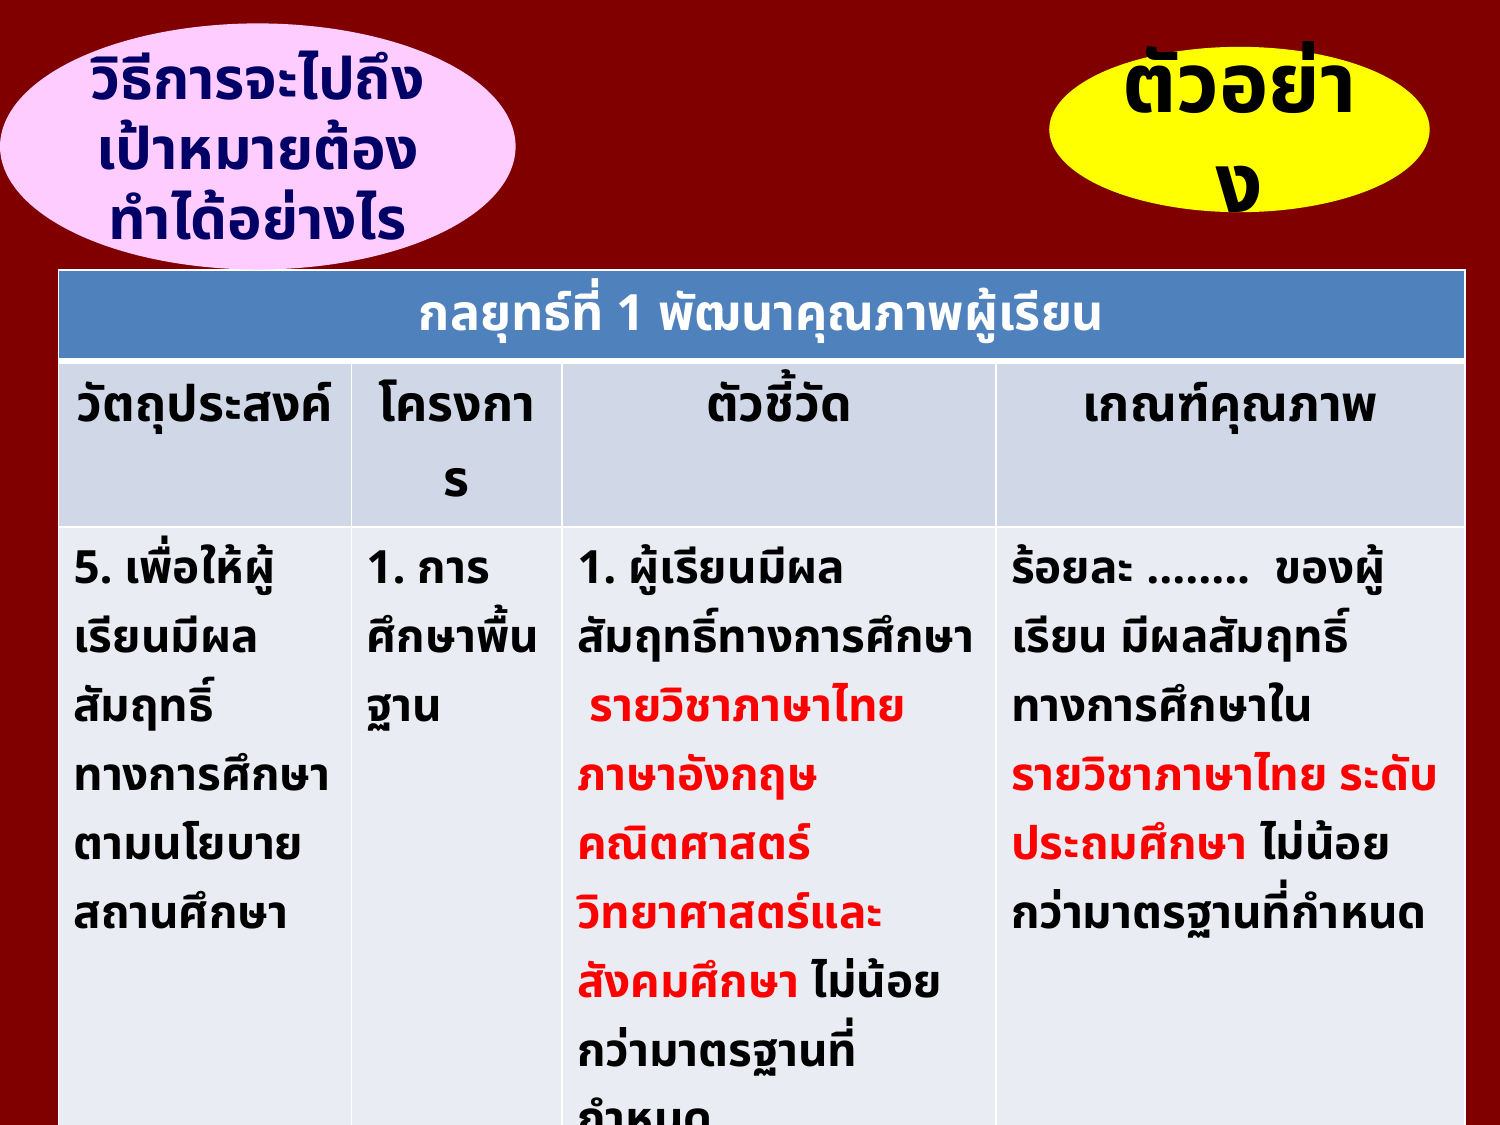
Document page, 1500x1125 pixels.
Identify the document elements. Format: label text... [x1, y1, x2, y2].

table_cell 1. ผู้เรียนมีผลสัมฤทธิ์ทางการศึกษา รายวิชาภาษาไทย ภาษาอังกฤษคณิตศาสตร์ วิทยาศาสตร์และสังคมศึกษา ไม่น้อยกว่ามาตรฐานที่กำหนด [563, 528, 995, 1125]
table_cell เกณฑ์คุณภาพ [997, 364, 1464, 526]
table_header กลยุทธ์ที่ 1 พัฒนาคุณภาพผู้เรียน [59, 271, 1464, 358]
table_cell 5. เพื่อให้ผู้เรียนมีผลสัมฤทธิ์ทางการศึกษาตามนโยบายสถานศึกษา [59, 528, 351, 1125]
table_cell ร้อยละ ........ ของผู้เรียน มีผลสัมฤทธิ์ทางการศึกษาในรายวิชาภาษาไทย ระดับประถมศึกษา ไม่น้อยกว่ามาตรฐานที่กำหนด [997, 528, 1464, 1125]
table_cell 1. การศึกษาพื้นฐาน [352, 528, 561, 1125]
table_cell โครงการ [352, 364, 561, 526]
text_box ตัวอย่าง [1047, 44, 1432, 215]
table_cell ตัวชี้วัด [563, 364, 995, 526]
table_cell วัตถุประสงค์ [59, 364, 351, 526]
text_box วิธีการจะไปถึงเป้าหมายต้องทำได้อย่างไร [0, 21, 518, 272]
